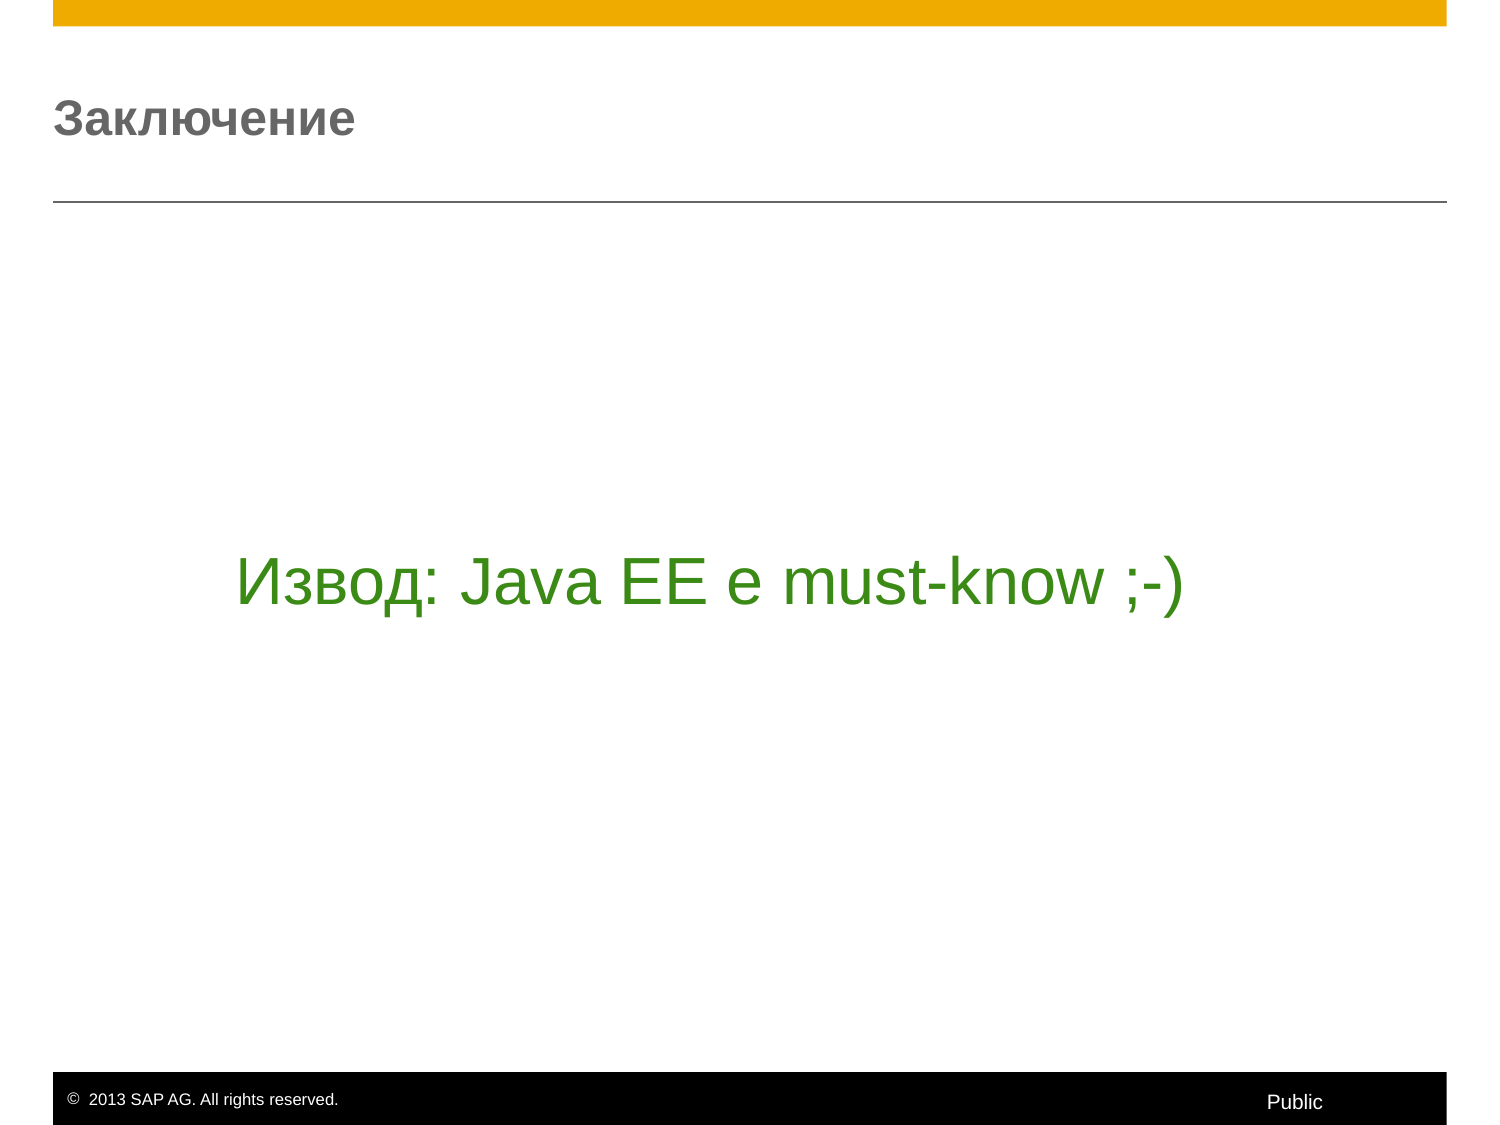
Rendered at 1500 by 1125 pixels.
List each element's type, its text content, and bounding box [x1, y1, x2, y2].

text_box Извод: Java EE e must-know ;-) [235, 537, 1217, 618]
title Заключение [53, 53, 1447, 178]
